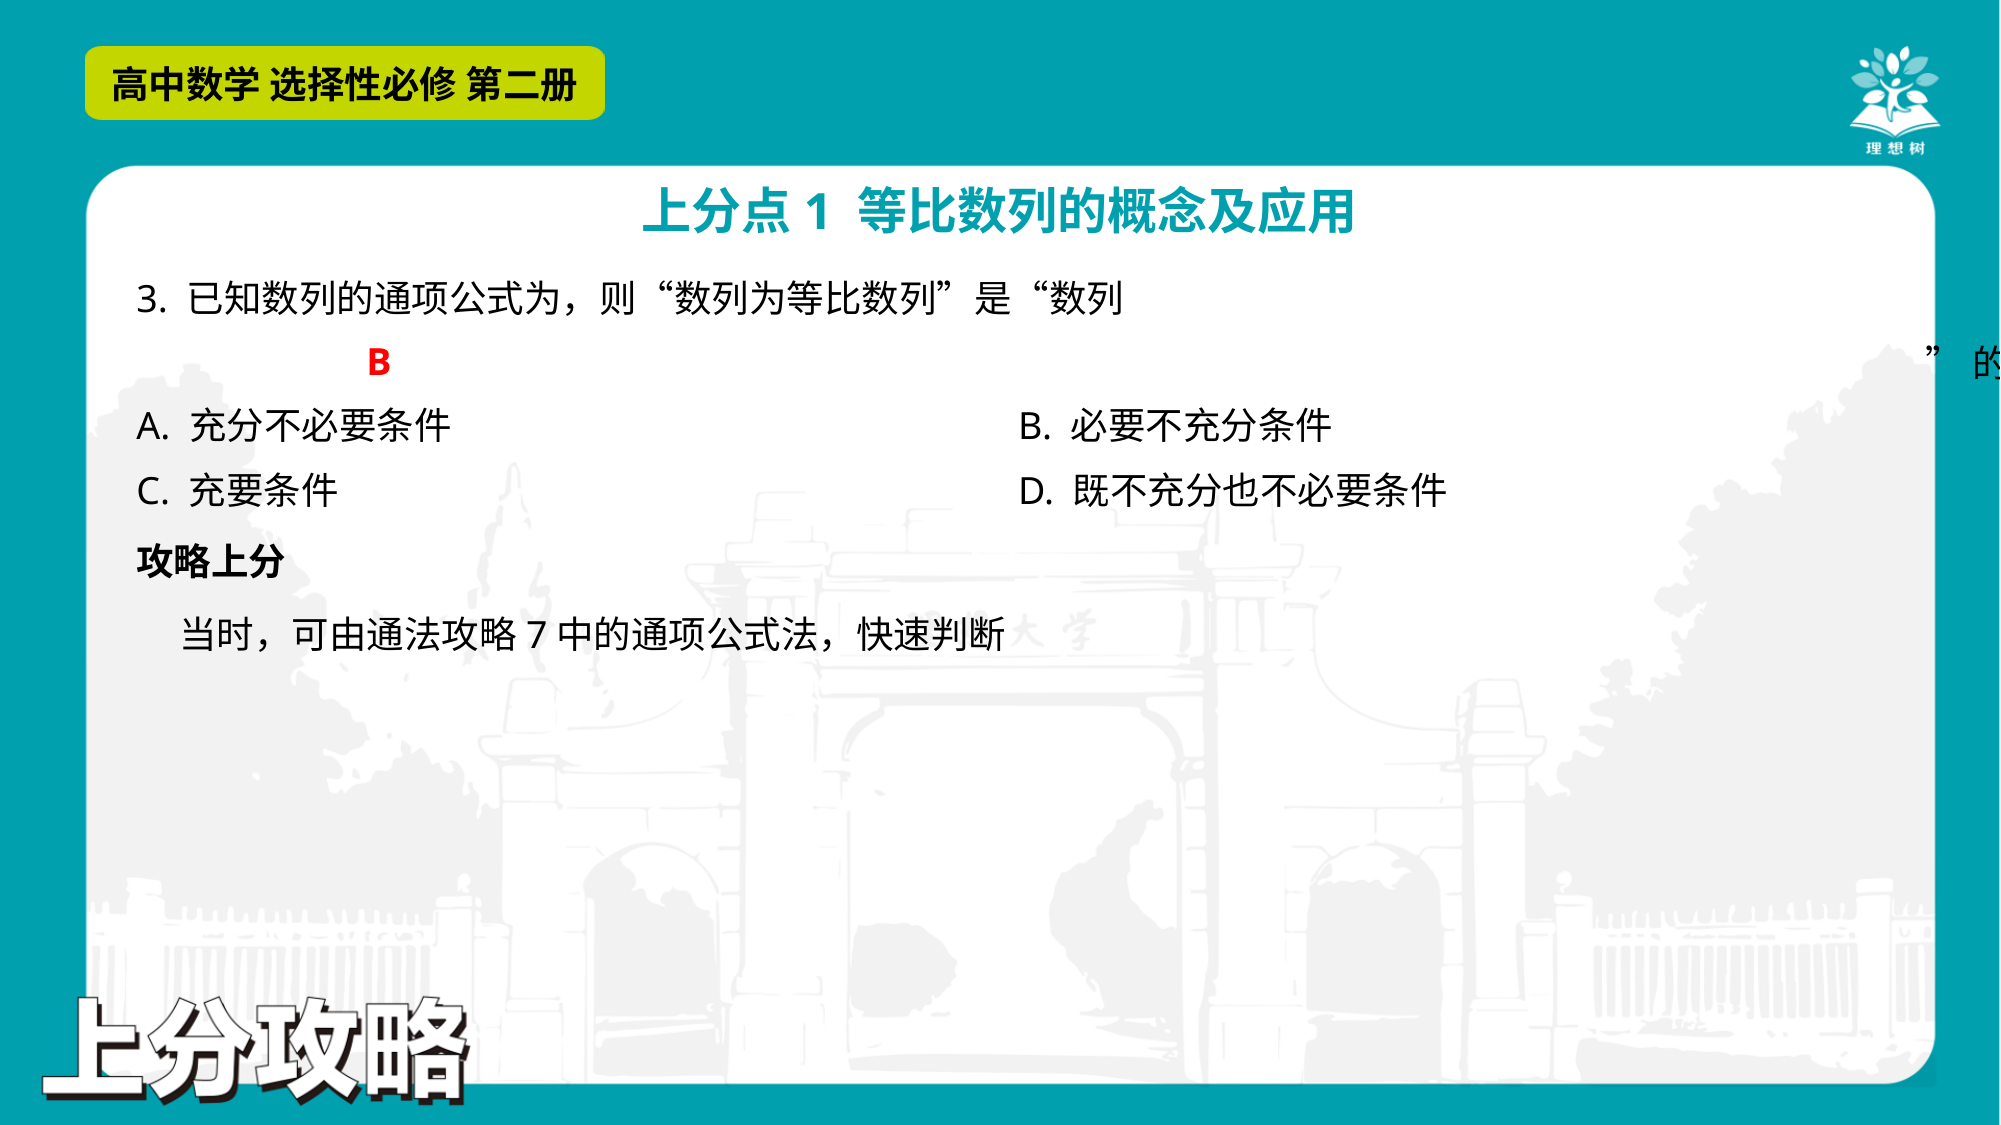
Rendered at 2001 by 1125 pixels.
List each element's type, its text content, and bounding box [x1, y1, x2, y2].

text_box A. 充分不必要条件 B. 必要不充分条件 C. 充要条件 D. 既不充分也不必要条件 [136, 378, 1865, 505]
text_box B [351, 318, 407, 377]
picture [0, 0, 2000, 1125]
